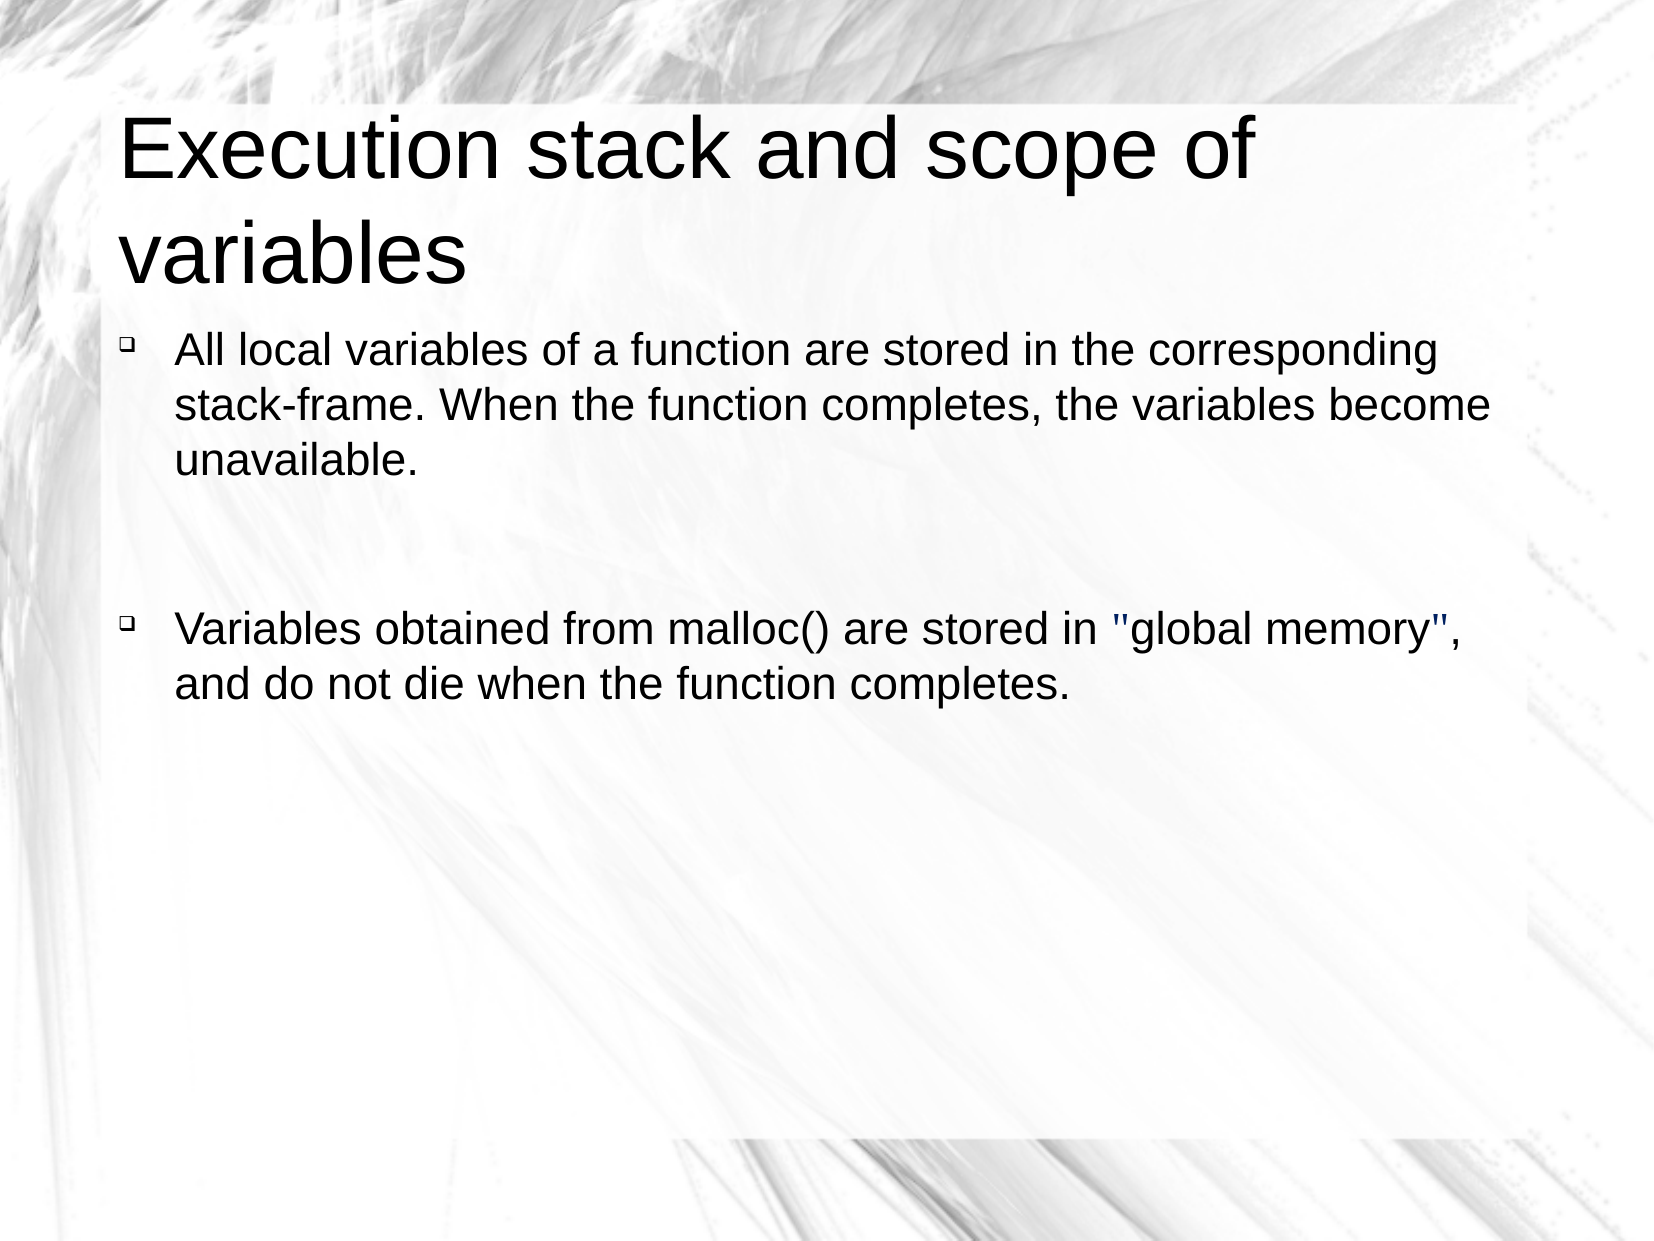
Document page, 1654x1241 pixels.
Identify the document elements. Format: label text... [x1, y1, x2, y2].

text_box Execution stack and scope of variables [118, 93, 1535, 299]
list All local variables of a function are stored in the corresponding stack-frame. When the function completes, the variables become unavailable. Variables obtained from malloc() are stored in "global memory", and do not die when the function completes. [118, 319, 1571, 1180]
picture [0, 0, 1654, 1241]
